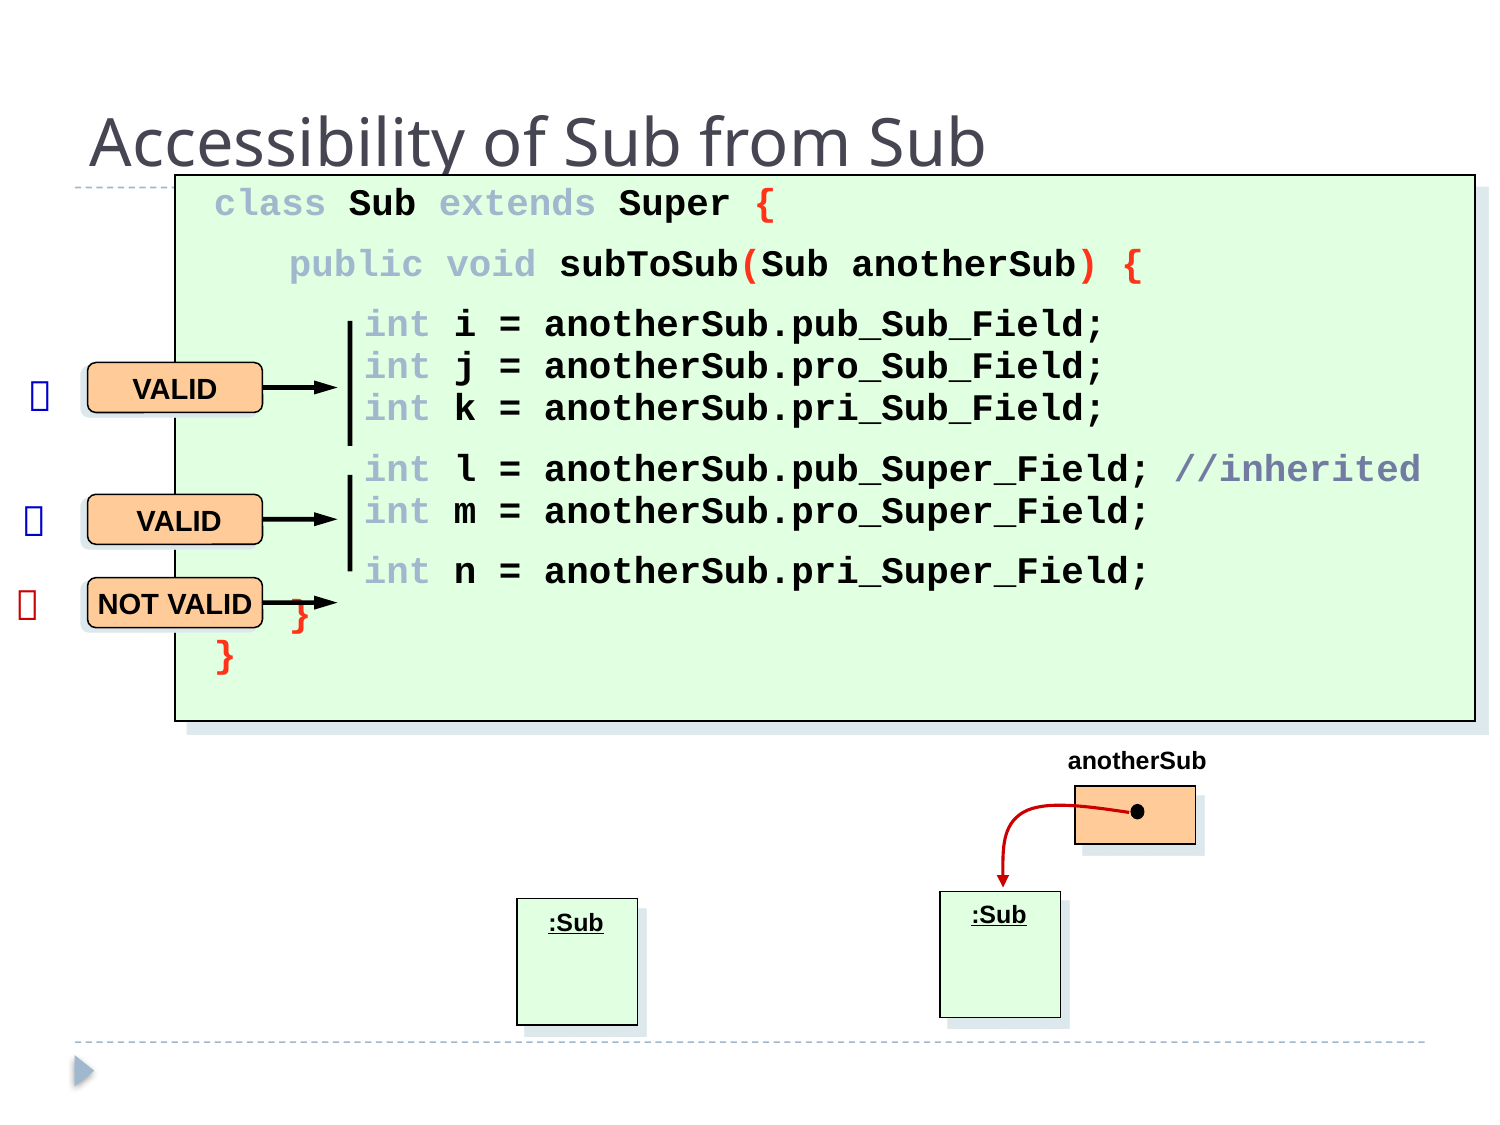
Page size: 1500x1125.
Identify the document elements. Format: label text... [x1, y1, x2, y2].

text_box  [12, 362, 81, 403]
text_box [514, 737, 1251, 1026]
text_box  [6, 487, 75, 545]
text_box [87, 362, 338, 413]
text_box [87, 494, 338, 545]
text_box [87, 577, 338, 628]
text_box  [0, 570, 69, 628]
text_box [174, 174, 1476, 724]
title Accessibility of Sub from Sub [75, 24, 1425, 188]
